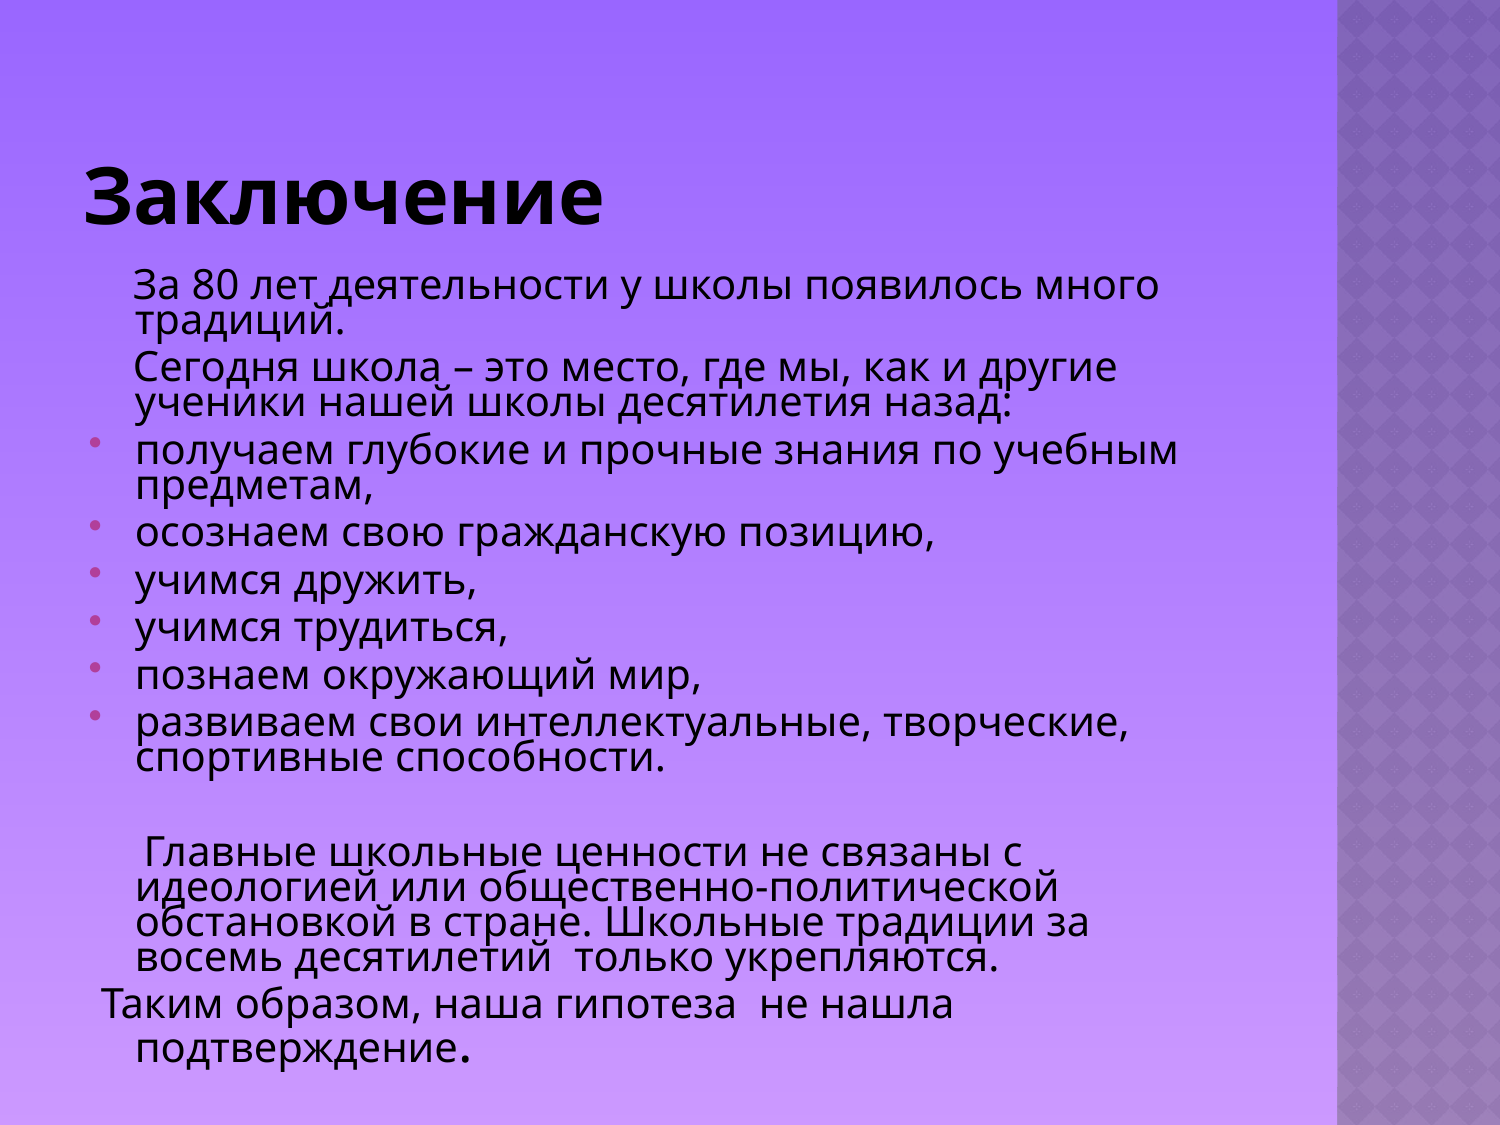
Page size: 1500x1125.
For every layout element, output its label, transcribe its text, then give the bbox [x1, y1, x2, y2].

title Заключение [75, 52, 1263, 241]
list За 80 лет деятельности у школы появилось много традиций. Сегодня школа – это место, где мы, как и другие ученики нашей школы десятилетия назад: получаем глубокие и прочные знания по учебным предметам, осознаем свою гражданскую позицию, учимся дружить, учимся трудиться, познаем окружающий мир, развиваем свои интеллектуальные, творческие, спортивные способности. Главные школьные ценности не связаны с идеологией или общественно-политической обстановкой в стране. Школьные традиции за восемь десятилетий только укрепляются. Таким образом, наша гипотеза не нашла подтверждение. [74, 263, 1263, 1060]
